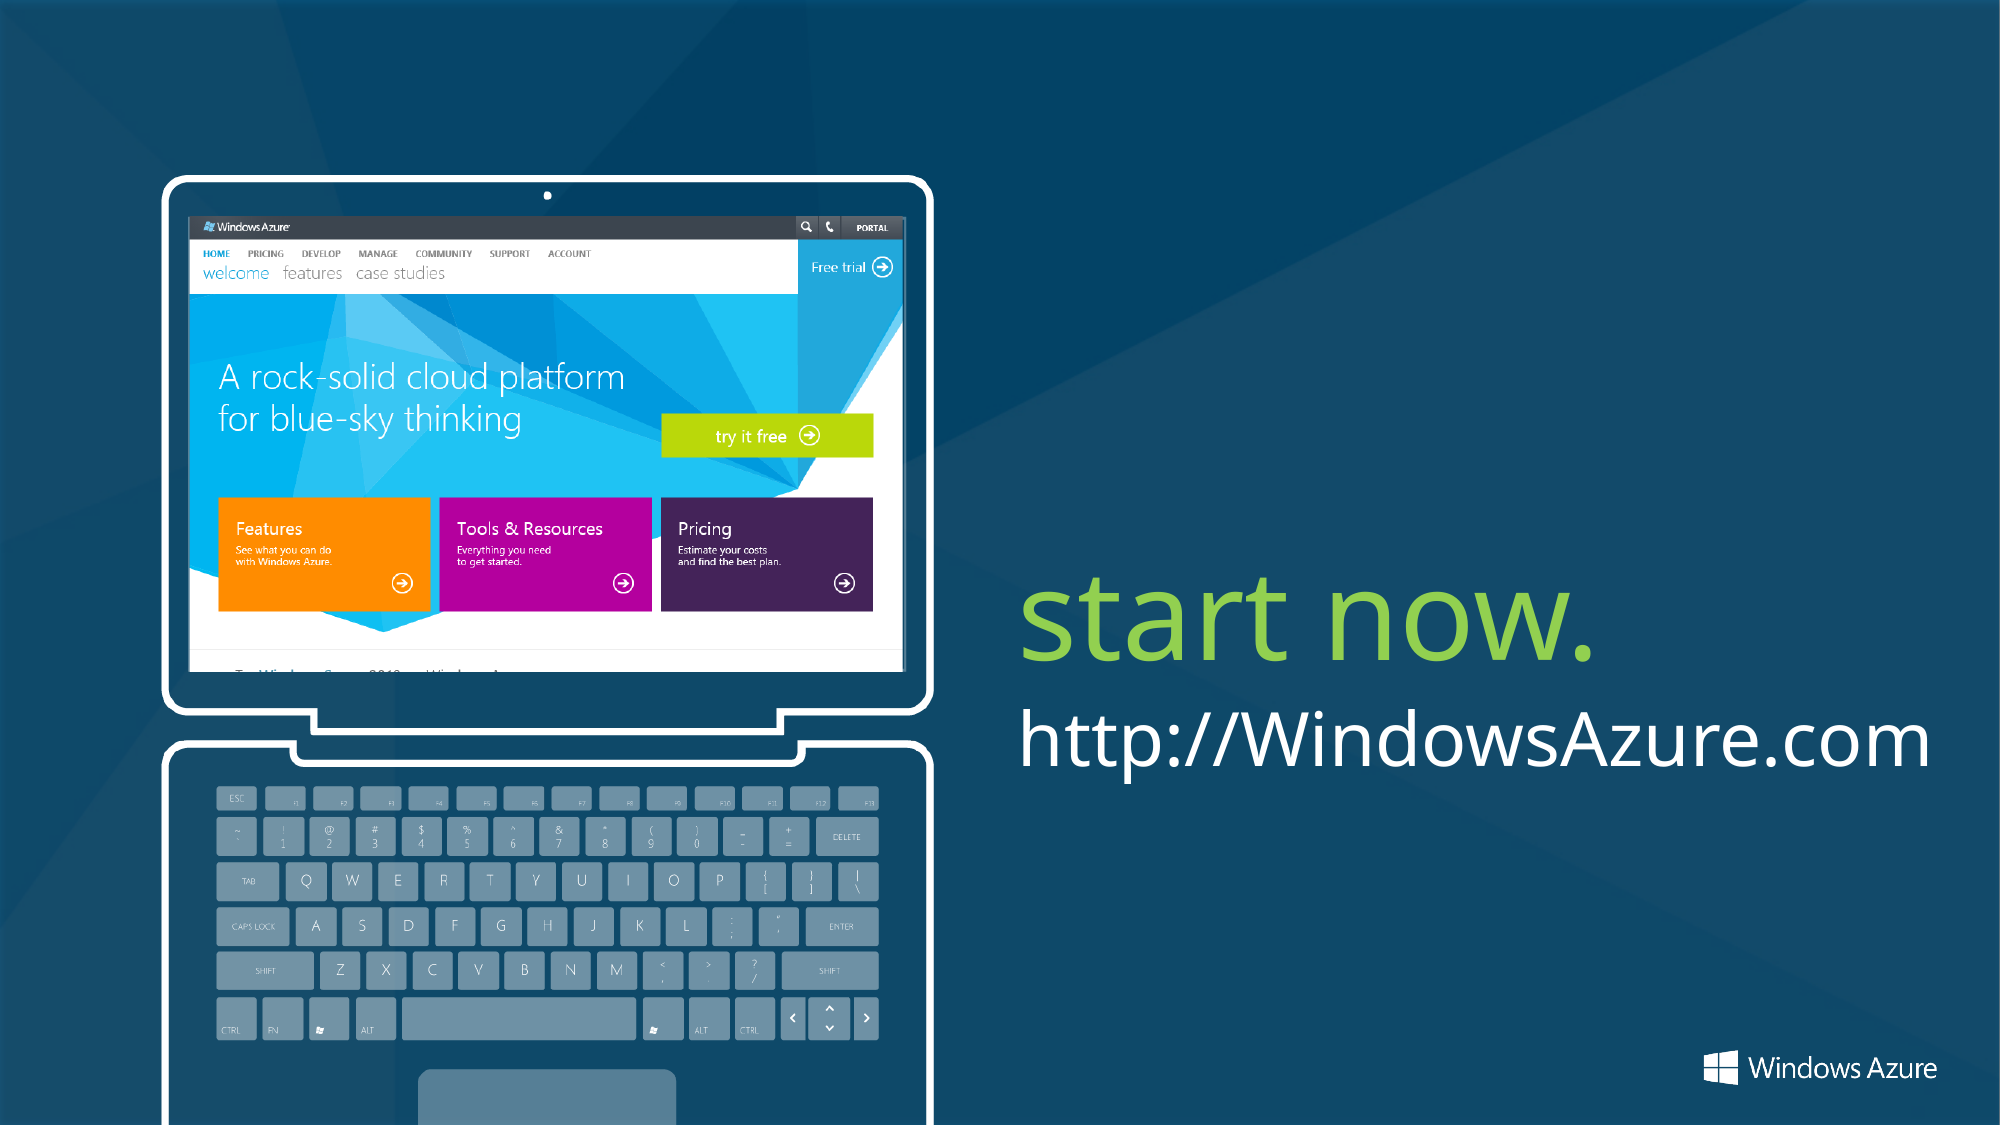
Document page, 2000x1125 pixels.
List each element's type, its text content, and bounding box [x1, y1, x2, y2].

picture [0, 0, 2000, 1125]
list start now. http://WindowsAzure.com [1017, 551, 1936, 789]
